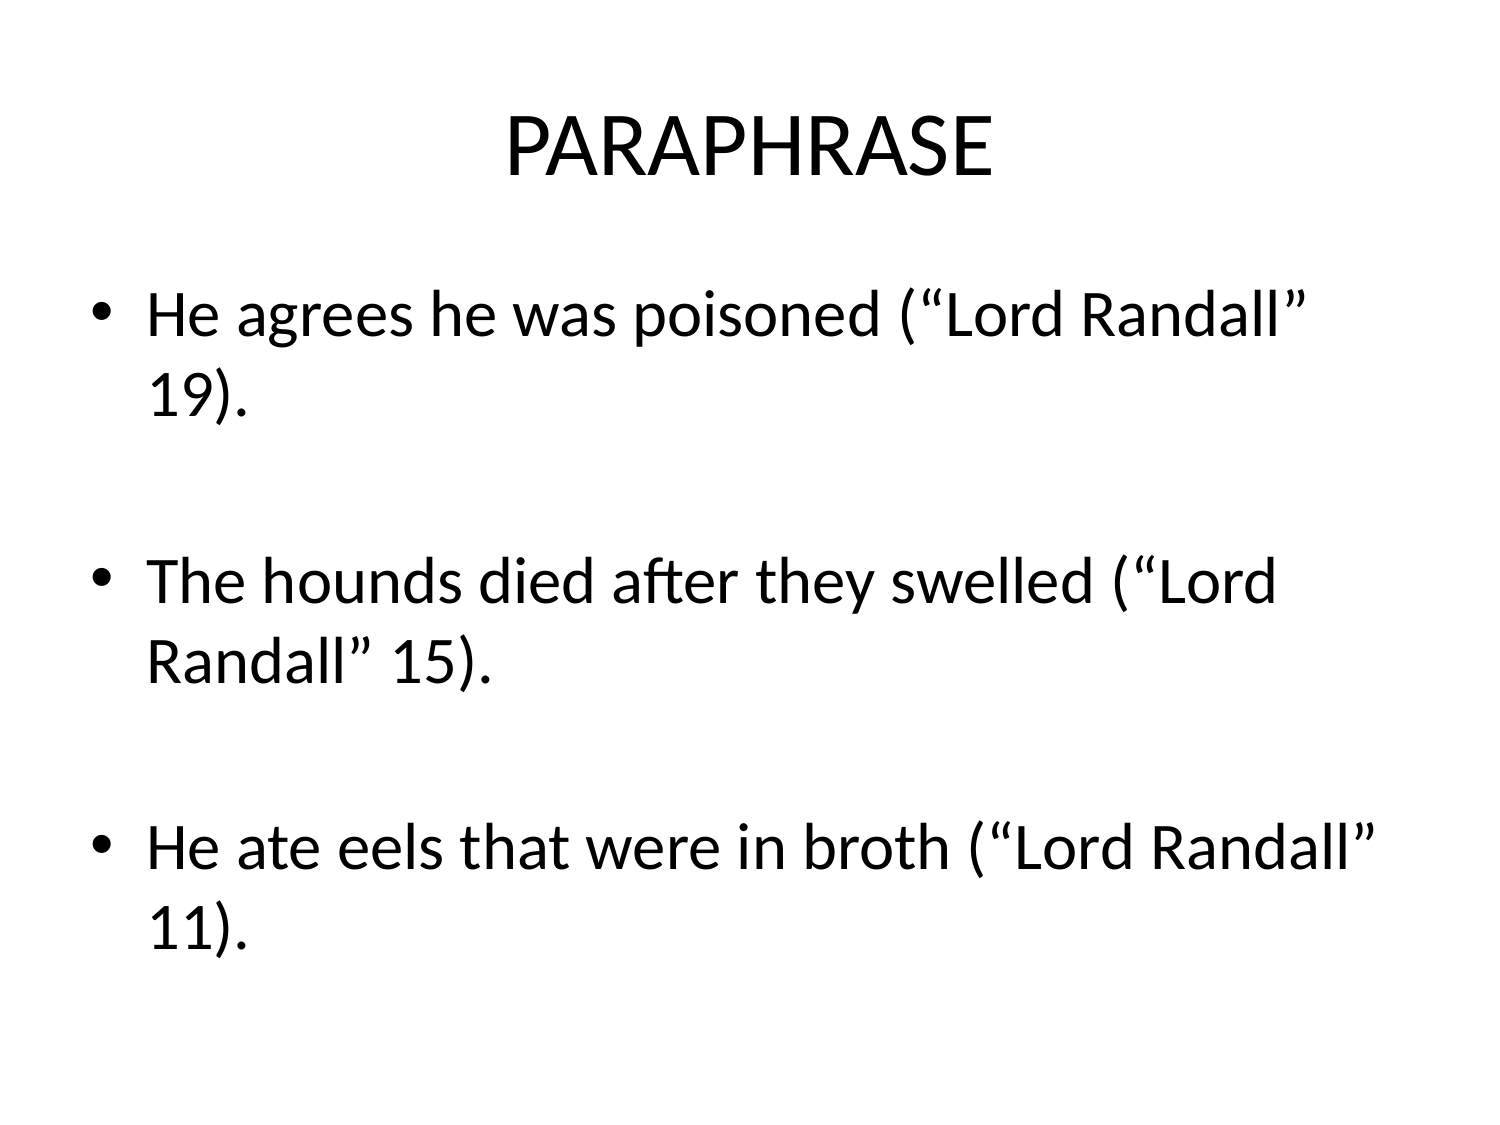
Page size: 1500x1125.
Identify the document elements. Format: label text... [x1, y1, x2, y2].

title PARAPHRASE [75, 45, 1425, 233]
list He agrees he was poisoned (“Lord Randall” 19). The hounds died after they swelled (“Lord Randall” 15). He ate eels that were in broth (“Lord Randall” 11). [75, 262, 1425, 1005]
